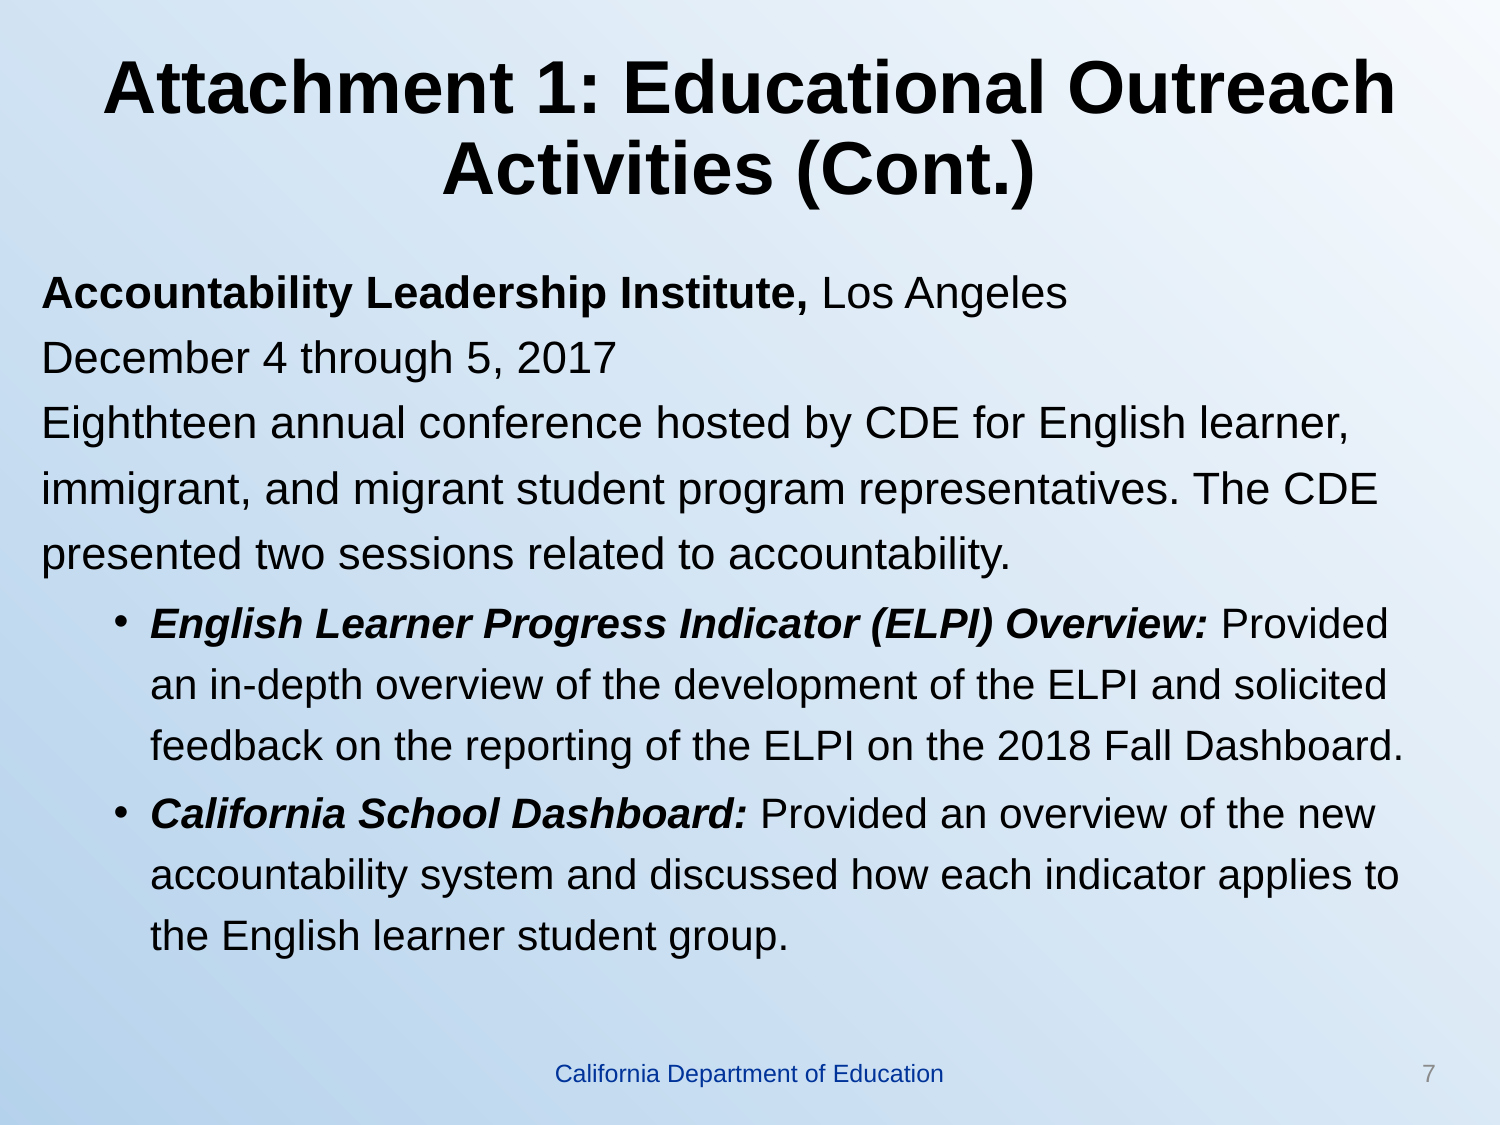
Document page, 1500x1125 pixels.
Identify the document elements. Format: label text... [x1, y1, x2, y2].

list Accountability Leadership Institute, Los Angeles December 4 through 5, 2017 Eighthteen annual conference hosted by CDE for English learner, immigrant, and migrant student program representatives. The CDE presented two sessions related to accountability. English Learner Progress Indicator (ELPI) Overview: Provided an in-depth overview of the development of the ELPI and solicited feedback on the reporting of the ELPI on the 2018 Fall Dashboard. California School Dashboard: Provided an overview of the new accountability system and discussed how each indicator applies to the English learner student group. [25, 244, 1451, 1014]
slide_number 7 [1113, 1042, 1451, 1103]
title Attachment 1: Educational Outreach Activities (Cont.) [0, 0, 1500, 260]
footer California Department of Education [496, 1042, 1004, 1103]
